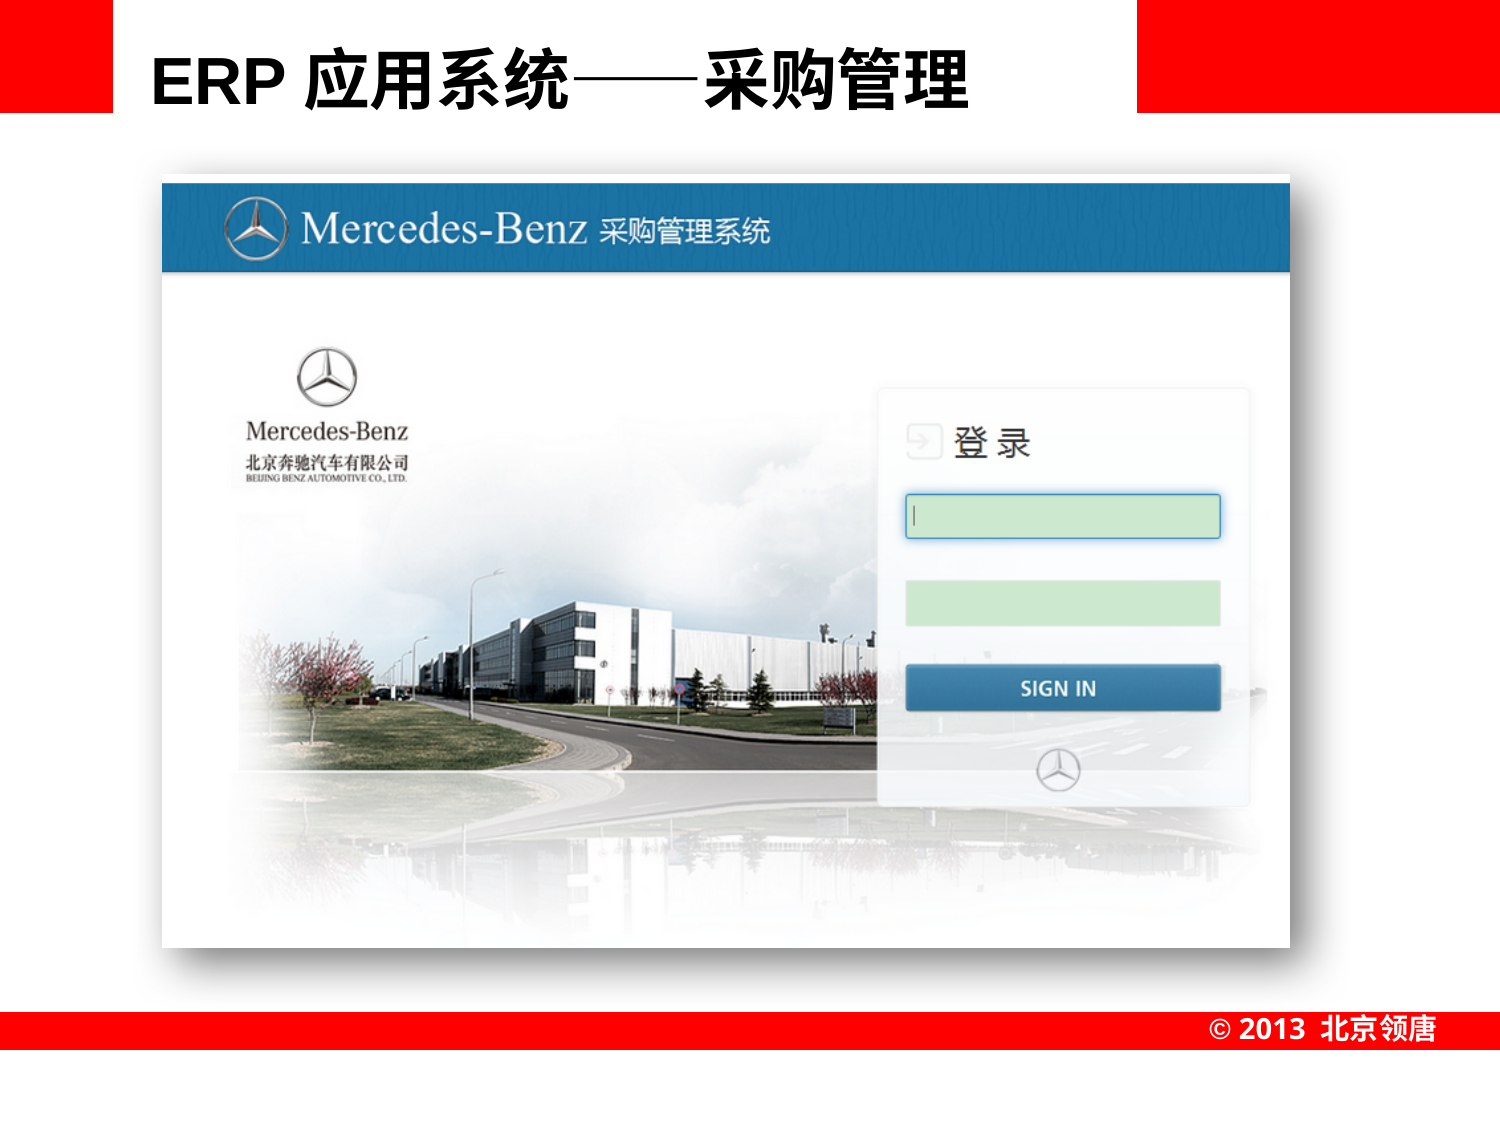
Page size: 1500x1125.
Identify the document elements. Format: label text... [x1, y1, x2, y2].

picture [0, 0, 113, 113]
title ERP应用系统——采购管理 [149, 37, 1113, 192]
picture [0, 1012, 1500, 1050]
picture [1137, 0, 1500, 113]
picture [162, 174, 1291, 948]
